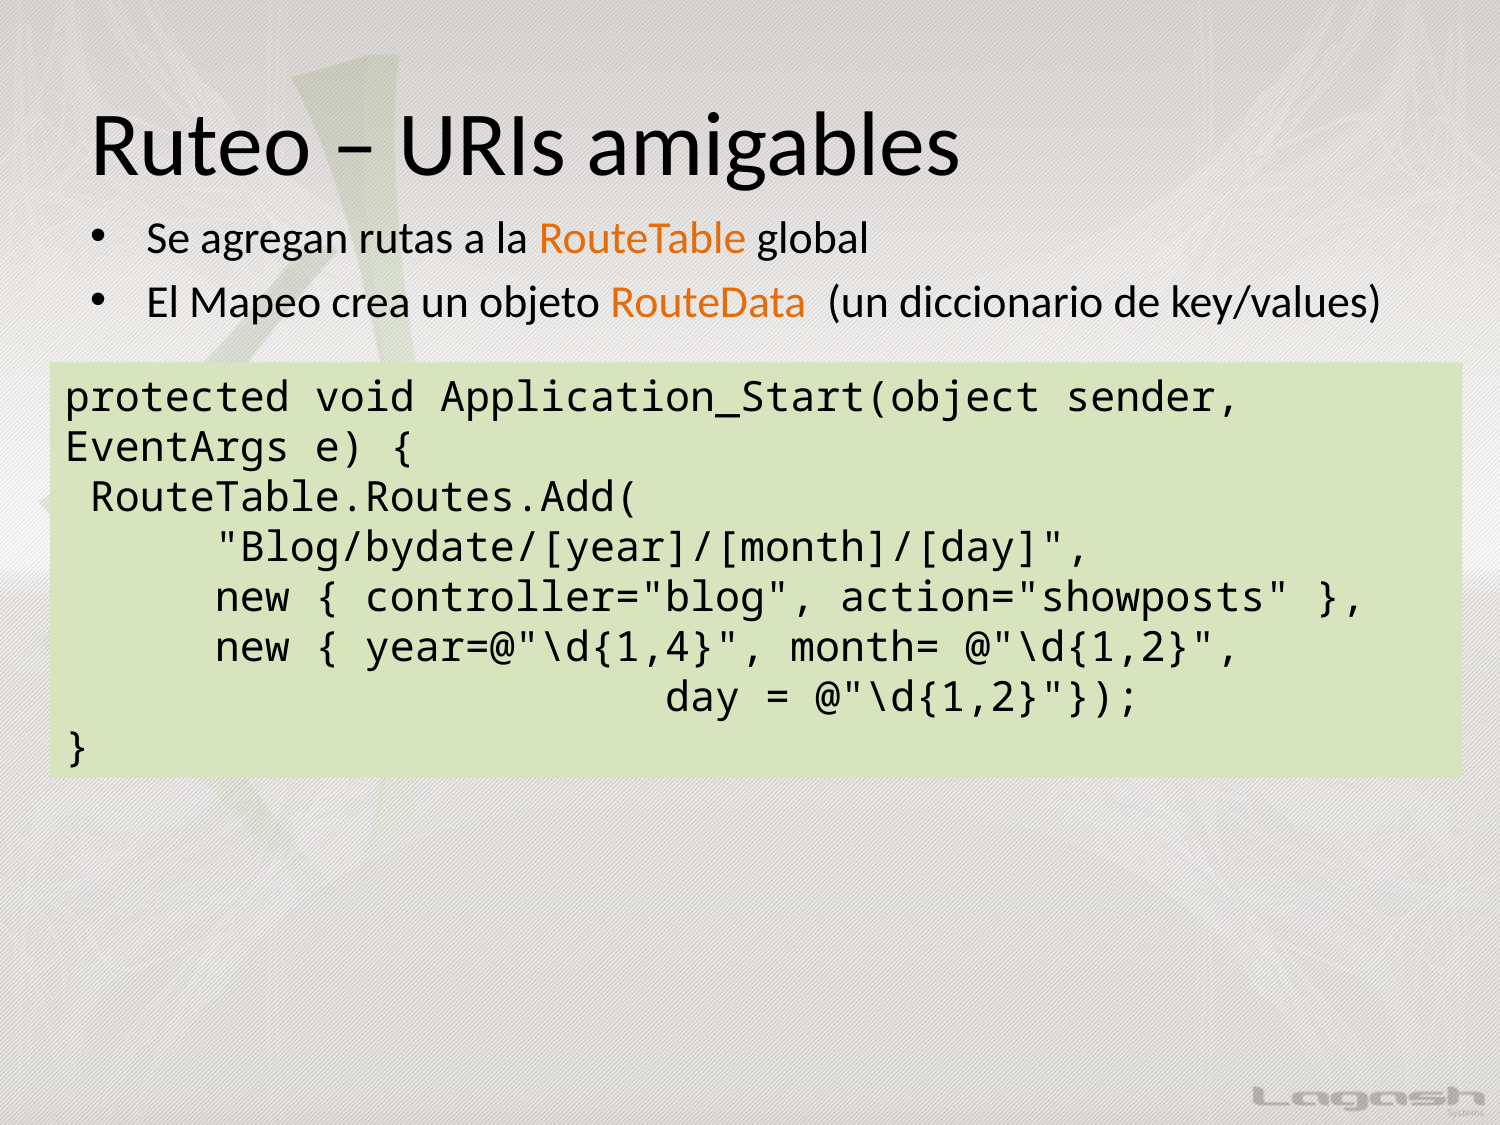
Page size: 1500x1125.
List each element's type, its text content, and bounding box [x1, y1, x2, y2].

list Se agregan rutas a la RouteTable global El Mapeo crea un objeto RouteData (un diccionario de key/values) [75, 200, 1425, 362]
title Ruteo – URIs amigables [75, 45, 1425, 200]
picture [0, 0, 1500, 1125]
text_box protected void Application_Start(object sender, EventArgs e) { RouteTable.Routes.Add( "Blog/bydate/[year]/[month]/[day]", new { controller="blog", action="showposts" }, new { year=@"\d{1,4}", month= @"\d{1,2}", day = @"\d{1,2}"}); } [49, 362, 1463, 778]
